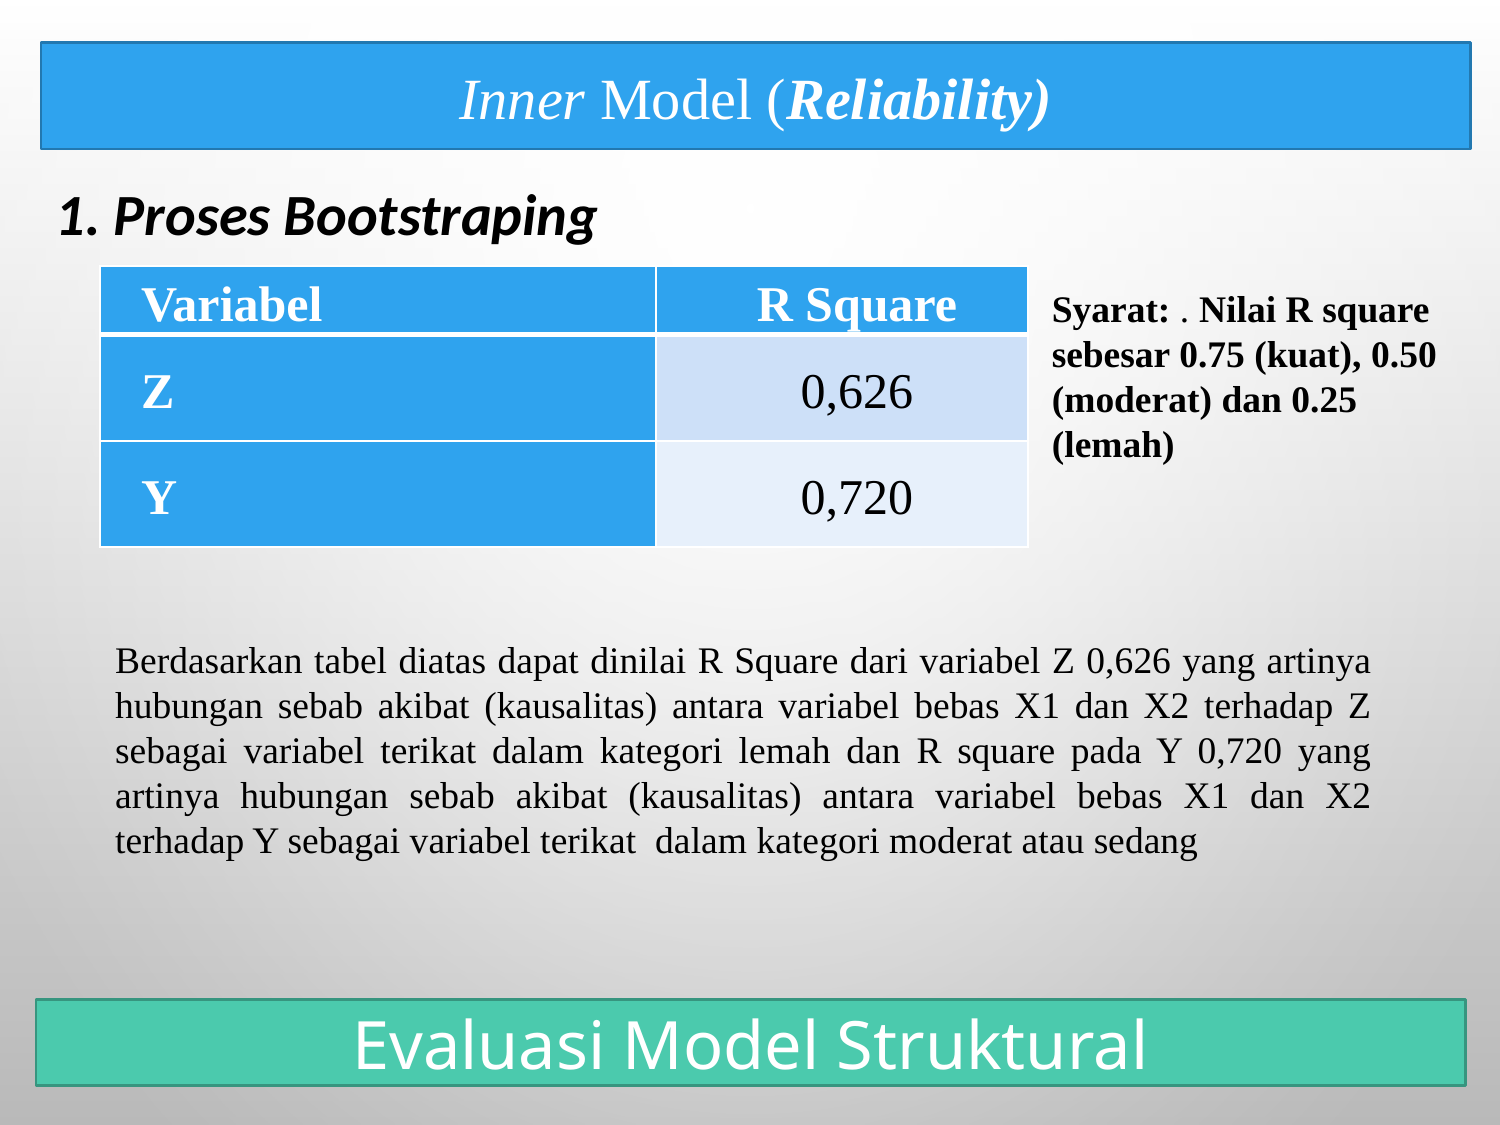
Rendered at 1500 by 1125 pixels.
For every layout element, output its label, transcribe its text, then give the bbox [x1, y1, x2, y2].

table_cell 0,720 [657, 442, 1027, 546]
text_box Syarat: . Nilai R square sebesar 0.75 (kuat), 0.50 (moderat) dan 0.25 (lemah) [1037, 277, 1466, 518]
text_box Inner Model (Reliability) [40, 41, 1472, 150]
table_cell Z [101, 337, 655, 440]
table_header Variabel [101, 267, 655, 332]
text_box Evaluasi Model Struktural [35, 998, 1467, 1087]
text_box 1. Proses Bootstraping [40, 170, 1282, 255]
picture [0, 0, 1500, 1125]
table_cell 0,626 [657, 337, 1027, 440]
text_box Berdasarkan tabel diatas dapat dinilai R Square dari variabel Z 0,626 yang artinya hubungan sebab akibat (kausalitas) antara variabel bebas X1 dan X2 terhadap Z sebagai variabel terikat dalam kategori lemah dan R square pada Y 0,720 yang artinya hubungan sebab akibat (kausalitas) antara variabel bebas X1 dan X2 terhadap Y sebagai variabel terikat dalam kategori moderat atau sedang [100, 628, 1388, 869]
table_cell Y [101, 442, 655, 546]
table_header R Square [657, 267, 1027, 332]
